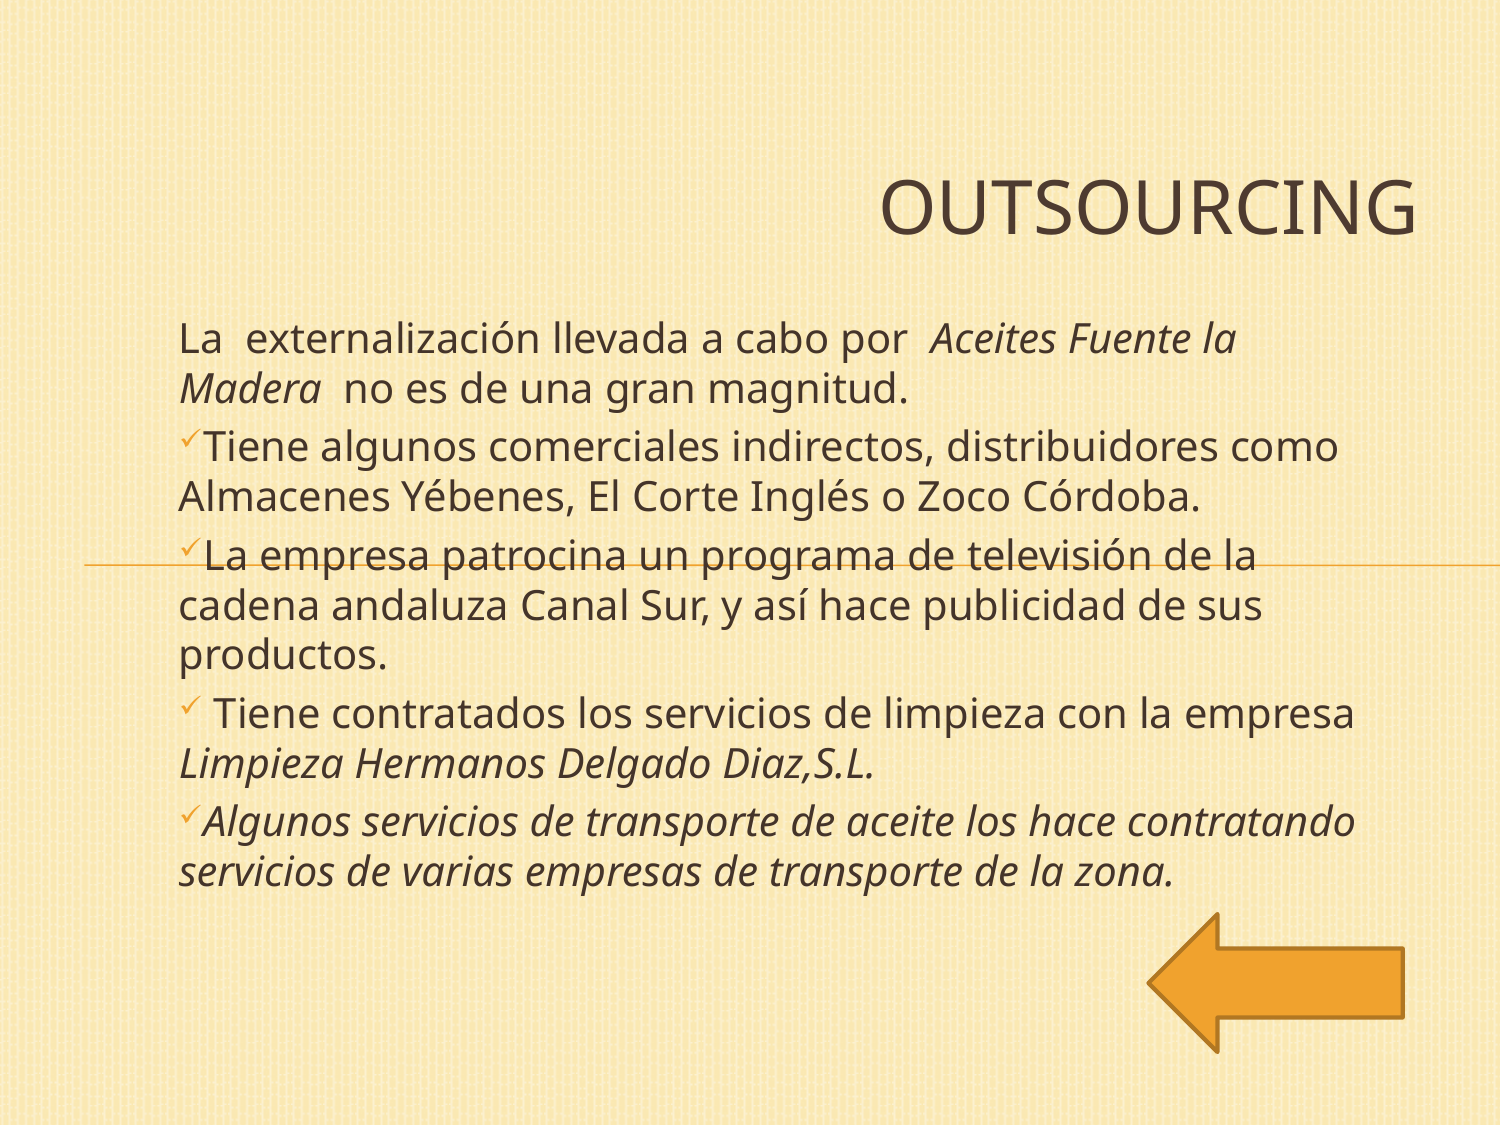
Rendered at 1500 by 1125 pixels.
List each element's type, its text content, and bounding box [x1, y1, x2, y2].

list La externalización llevada a cabo por Aceites Fuente la Madera no es de una gran magnitud. Tiene algunos comerciales indirectos, distribuidores como Almacenes Yébenes, El Corte Inglés o Zoco Córdoba. La empresa patrocina un programa de televisión de la cadena andaluza Canal Sur, y así hace publicidad de sus productos. Tiene contratados los servicios de limpieza con la empresa Limpieza Hermanos Delgado Diaz,S.L. Algunos servicios de transporte de aceite los hace contratando servicios de varias empresas de transporte de la zona. [164, 340, 1383, 961]
text_box [1146, 912, 1405, 1055]
title Outsourcing [29, 152, 1454, 340]
